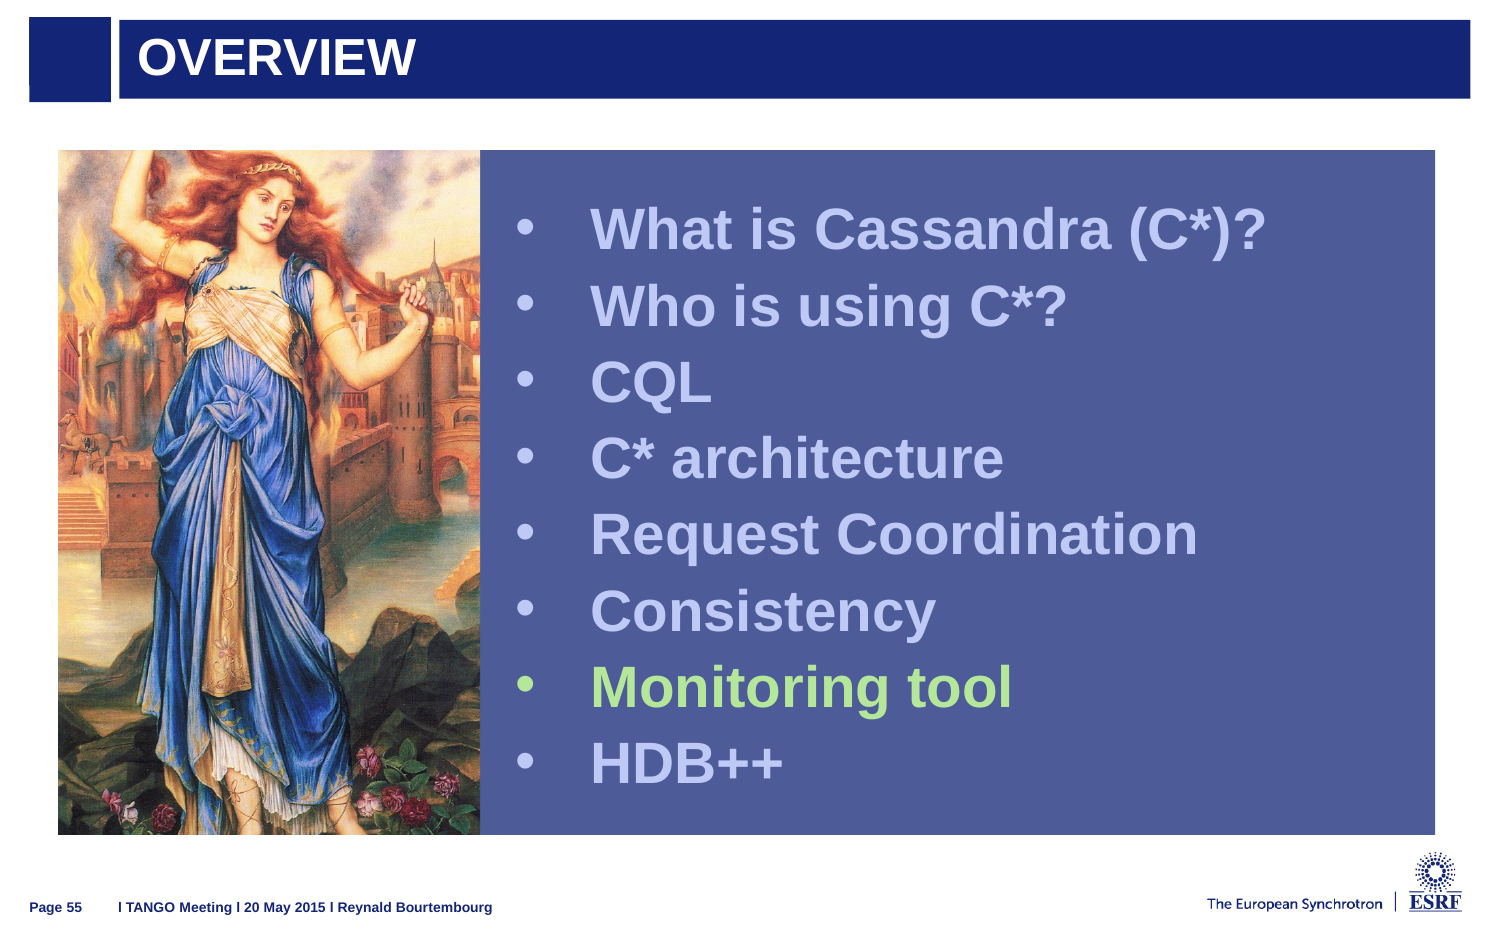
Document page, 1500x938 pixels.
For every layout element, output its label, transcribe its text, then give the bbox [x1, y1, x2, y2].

footer l TANGO Meeting l 20 May 2015 l Reynald Bourtembourg [118, 886, 1122, 916]
title Overview [119, 19, 1471, 99]
list What is Cassandra (C*)? Who is using C*? CQL C* architecture Request Coordination Consistency Monitoring tool HDB++ [481, 150, 1436, 835]
slide_number Page 55 [29, 886, 98, 916]
picture [1175, 831, 1500, 938]
picture [57, 149, 481, 836]
